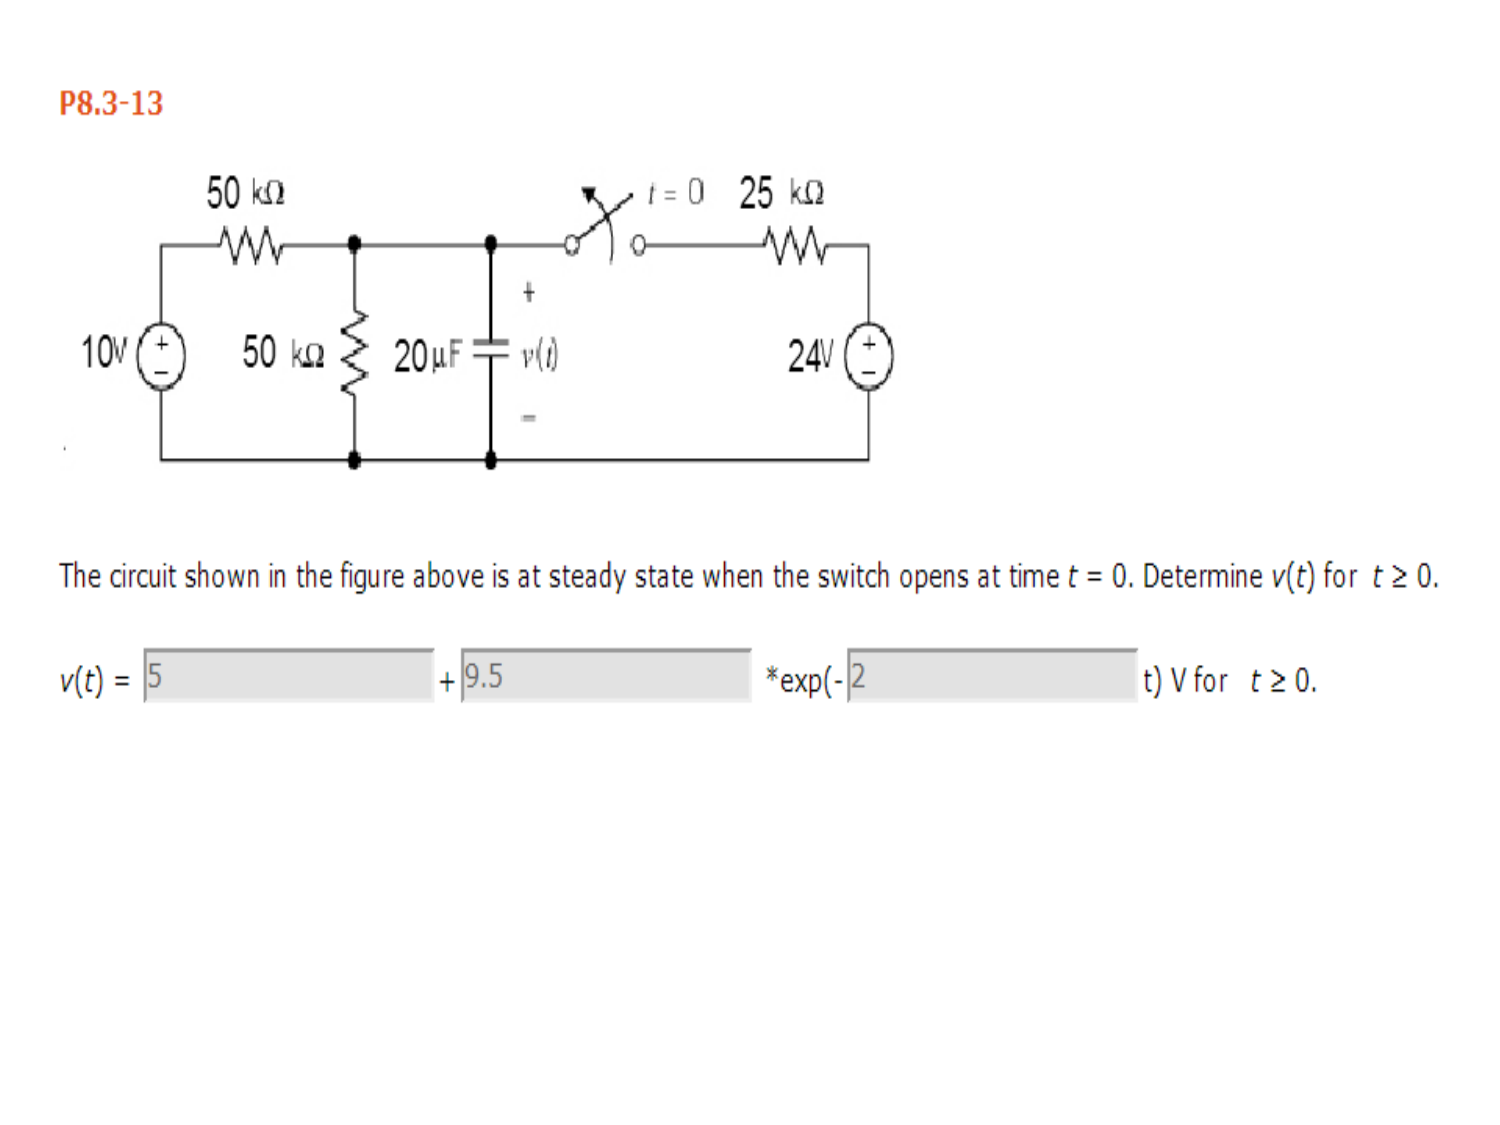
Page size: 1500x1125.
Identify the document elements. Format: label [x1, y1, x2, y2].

picture [46, 74, 1451, 738]
